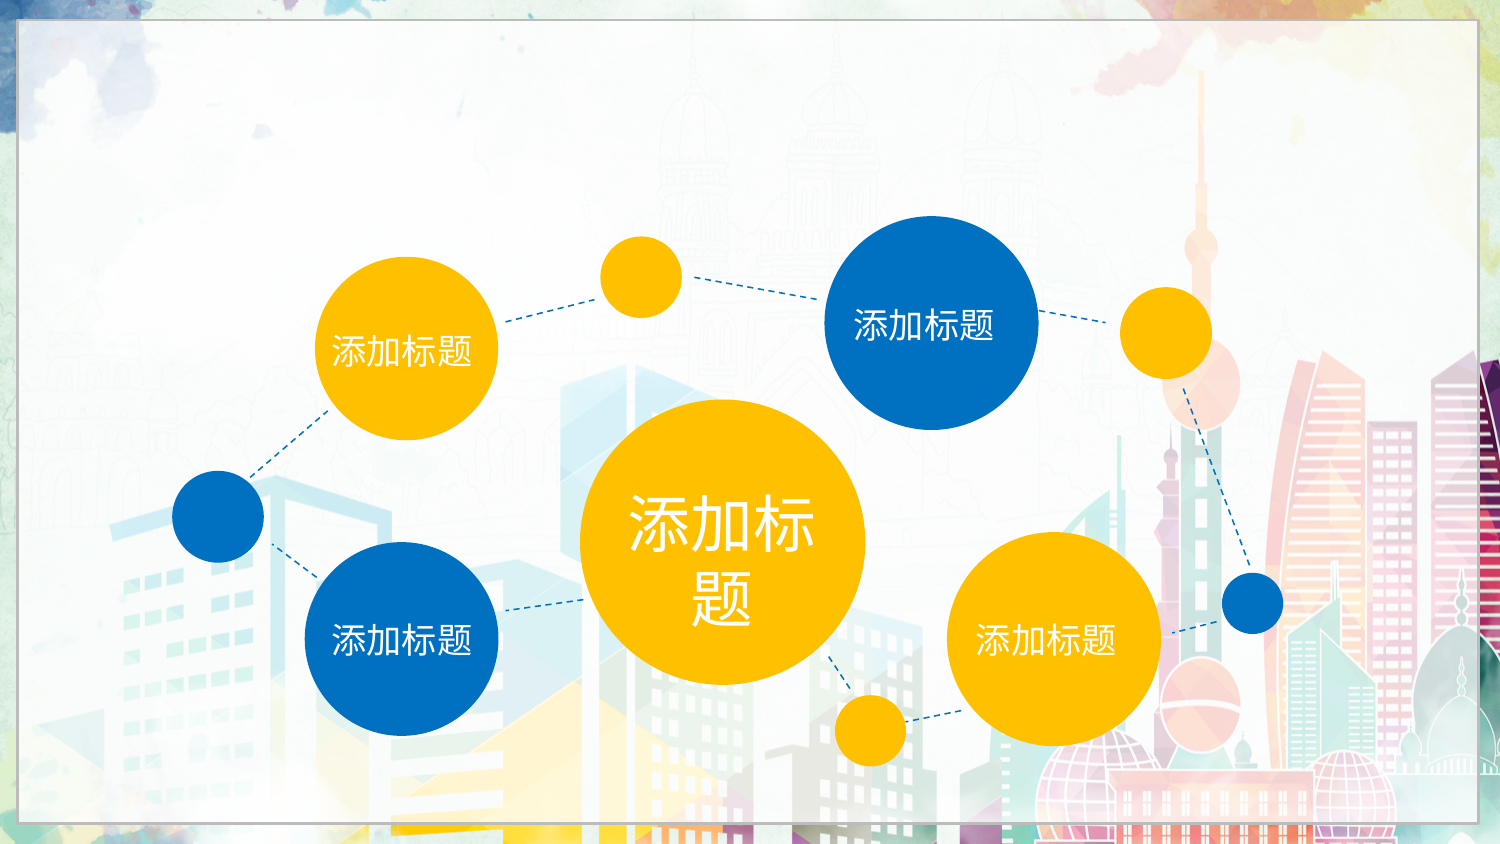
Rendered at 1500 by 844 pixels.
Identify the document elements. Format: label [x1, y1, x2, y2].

text_box [314, 256, 551, 441]
text_box [600, 236, 682, 318]
picture [0, 0, 1500, 844]
text_box [172, 470, 264, 563]
text_box [579, 399, 866, 686]
text_box [824, 215, 1073, 431]
text_box [946, 531, 1195, 747]
text_box [834, 695, 907, 767]
text_box [1120, 287, 1212, 380]
text_box [1221, 572, 1284, 635]
text_box [304, 541, 551, 737]
